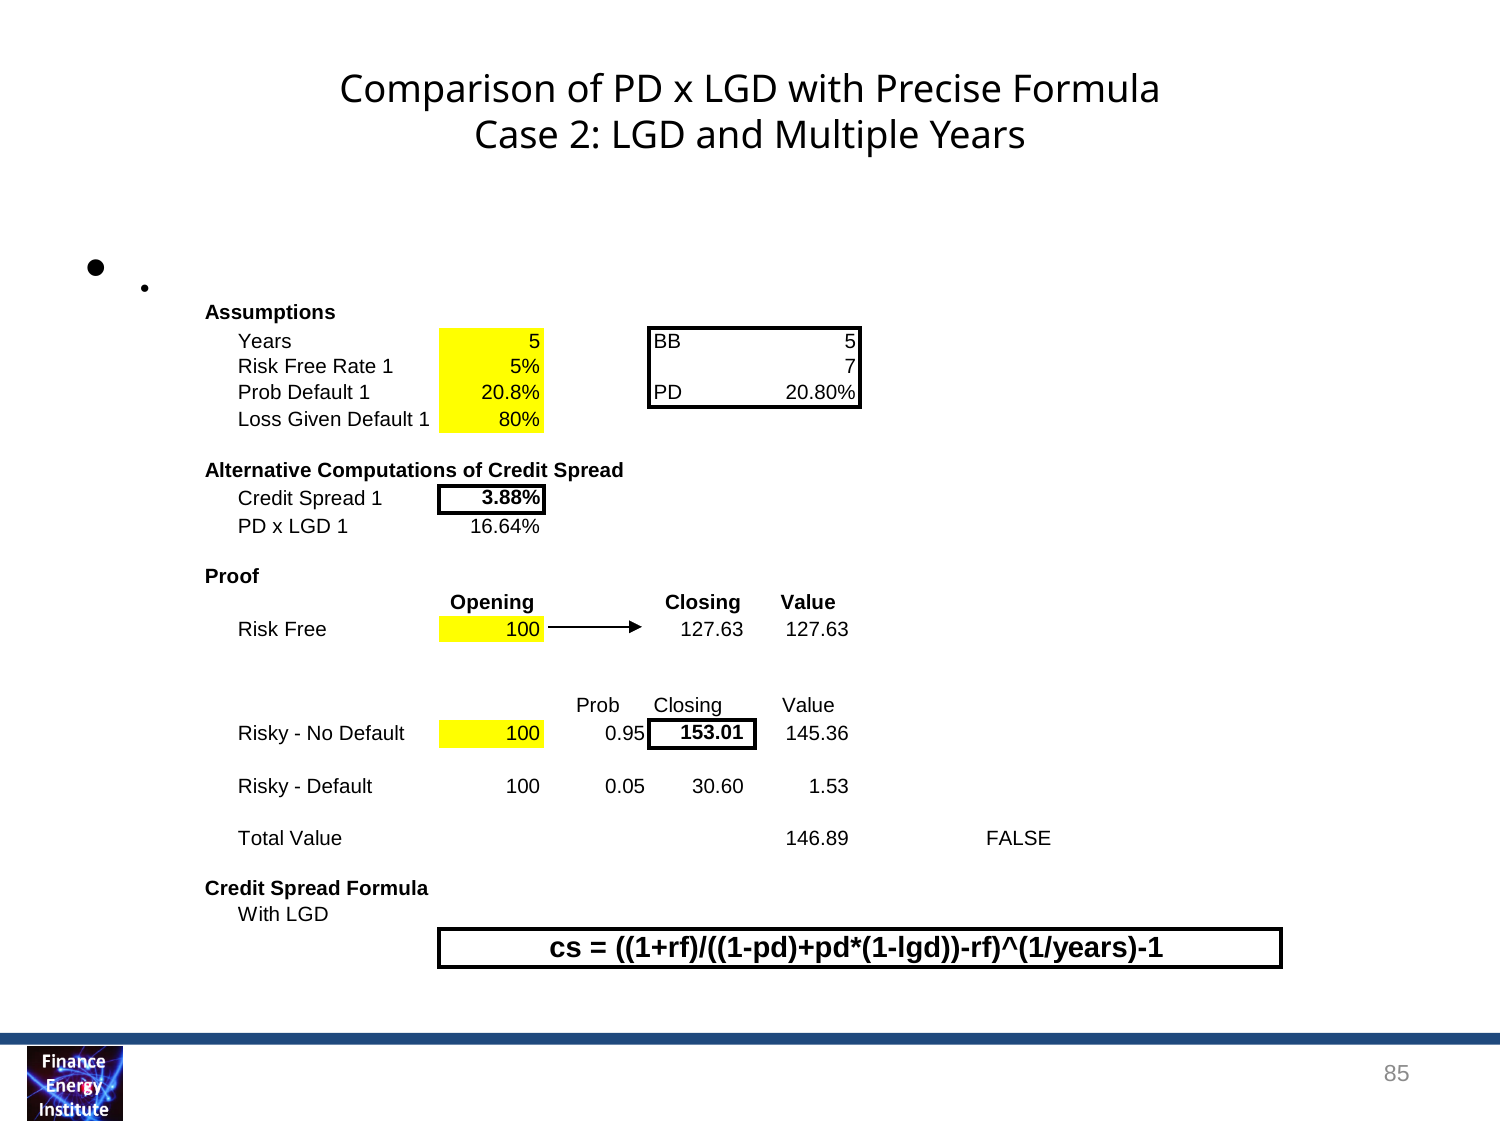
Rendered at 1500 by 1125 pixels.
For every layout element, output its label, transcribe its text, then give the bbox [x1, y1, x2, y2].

picture [27, 1046, 123, 1121]
picture [199, 299, 1388, 995]
title Comparison of PD x LGD with Precise Formula Case 2: LGD and Multiple Years [70, 56, 1430, 164]
slide_number 85 [1074, 1042, 1425, 1103]
list . [70, 222, 1430, 1032]
